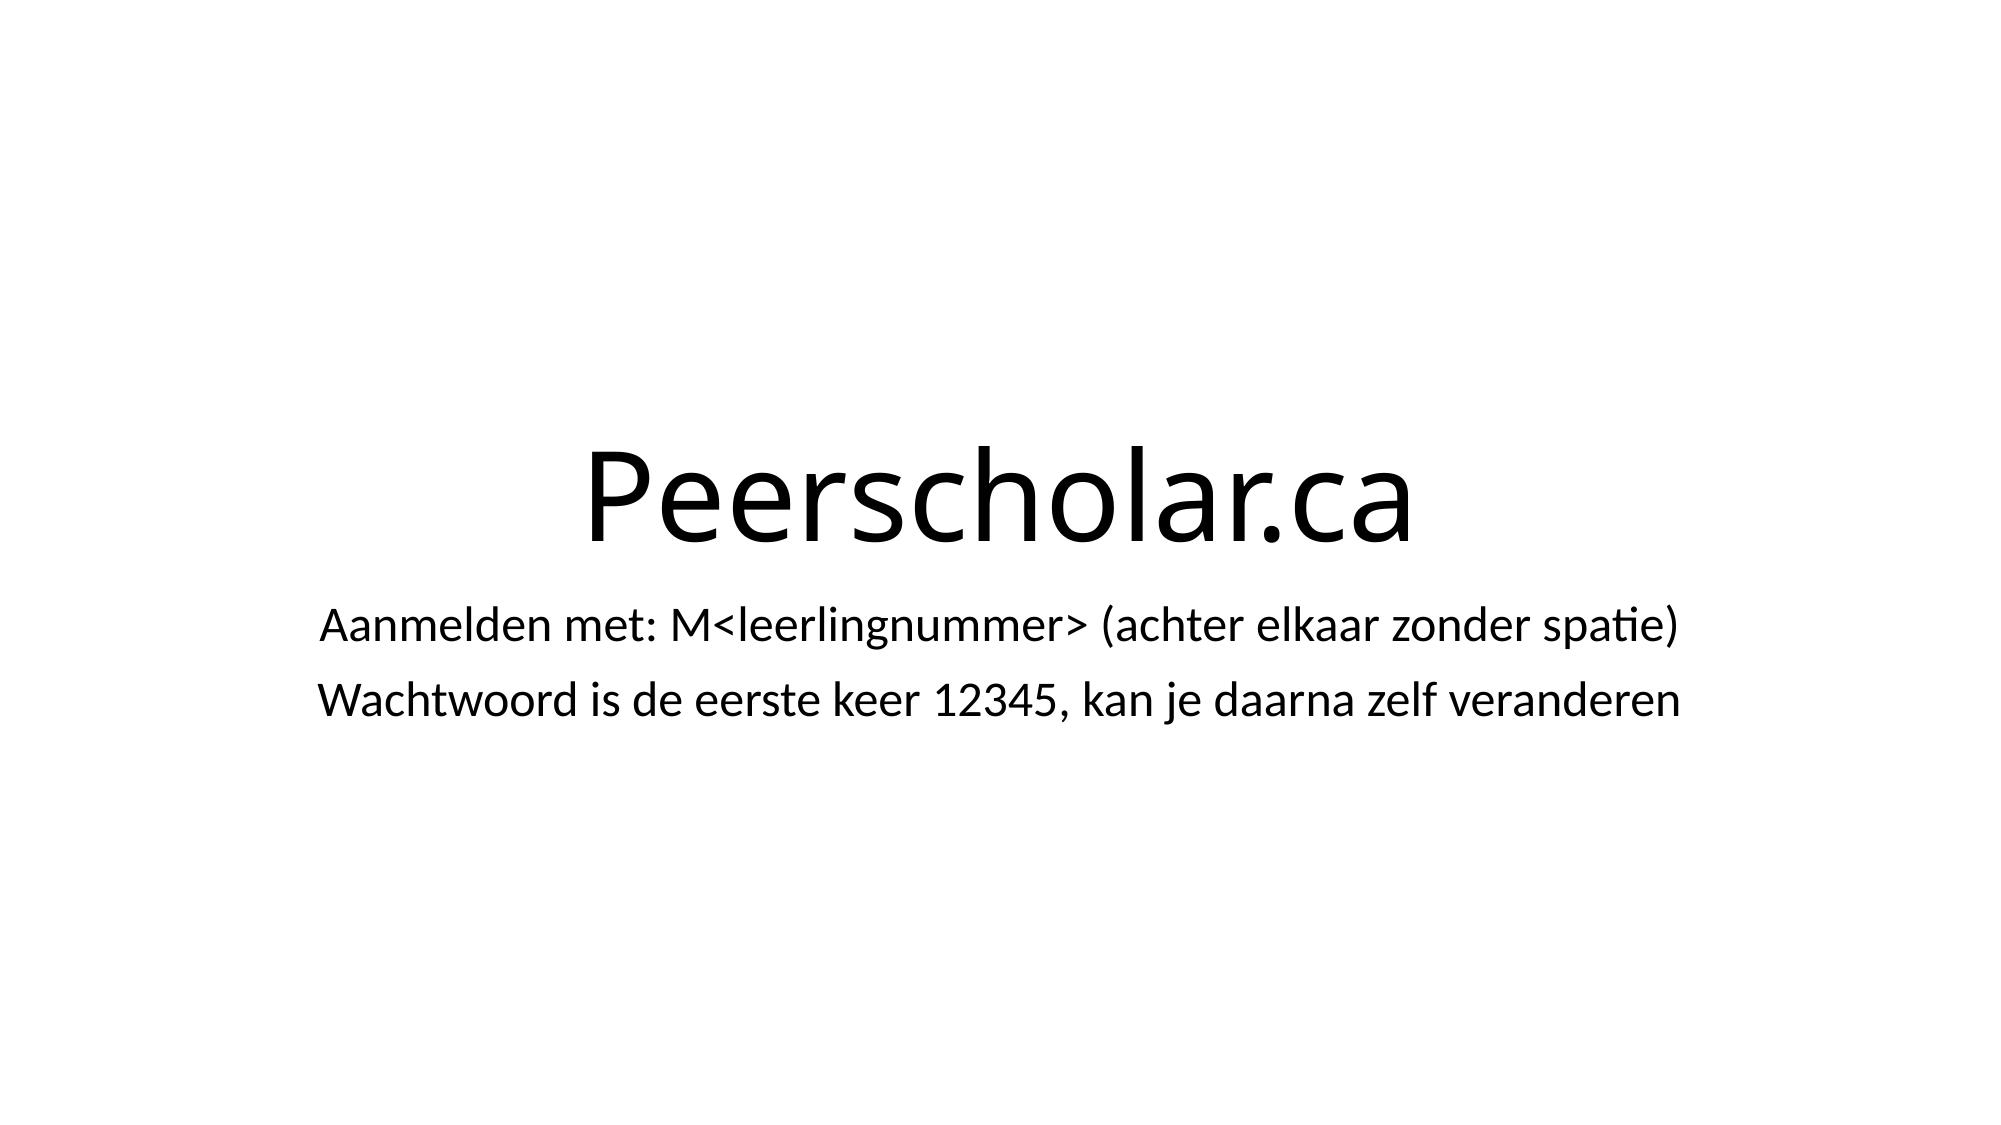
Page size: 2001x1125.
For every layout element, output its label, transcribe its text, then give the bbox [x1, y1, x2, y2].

title Peerscholar.ca [249, 184, 1750, 576]
subtitle Aanmelden met: M<leerlingnummer> (achter elkaar zonder spatie) Wachtwoord is de eerste keer 12345, kan je daarna zelf veranderen [249, 590, 1750, 863]
